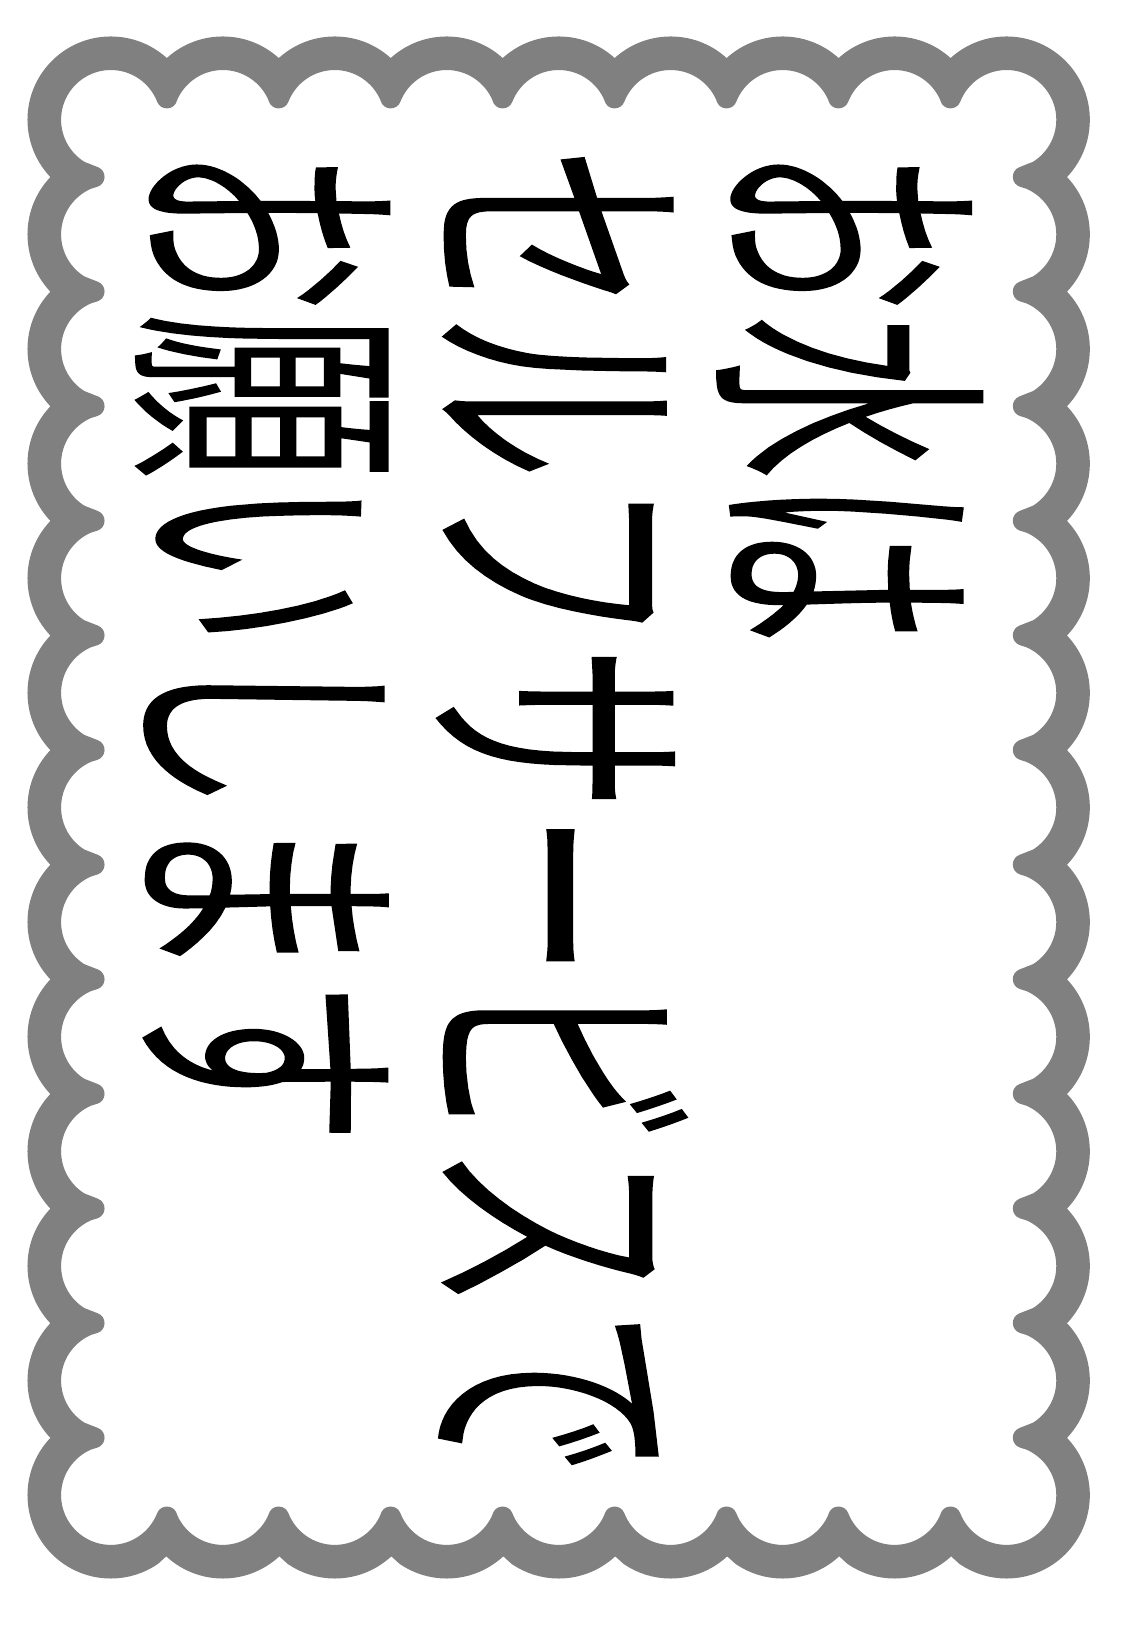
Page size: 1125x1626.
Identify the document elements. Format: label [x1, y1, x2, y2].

text_box [35, 44, 1082, 1571]
